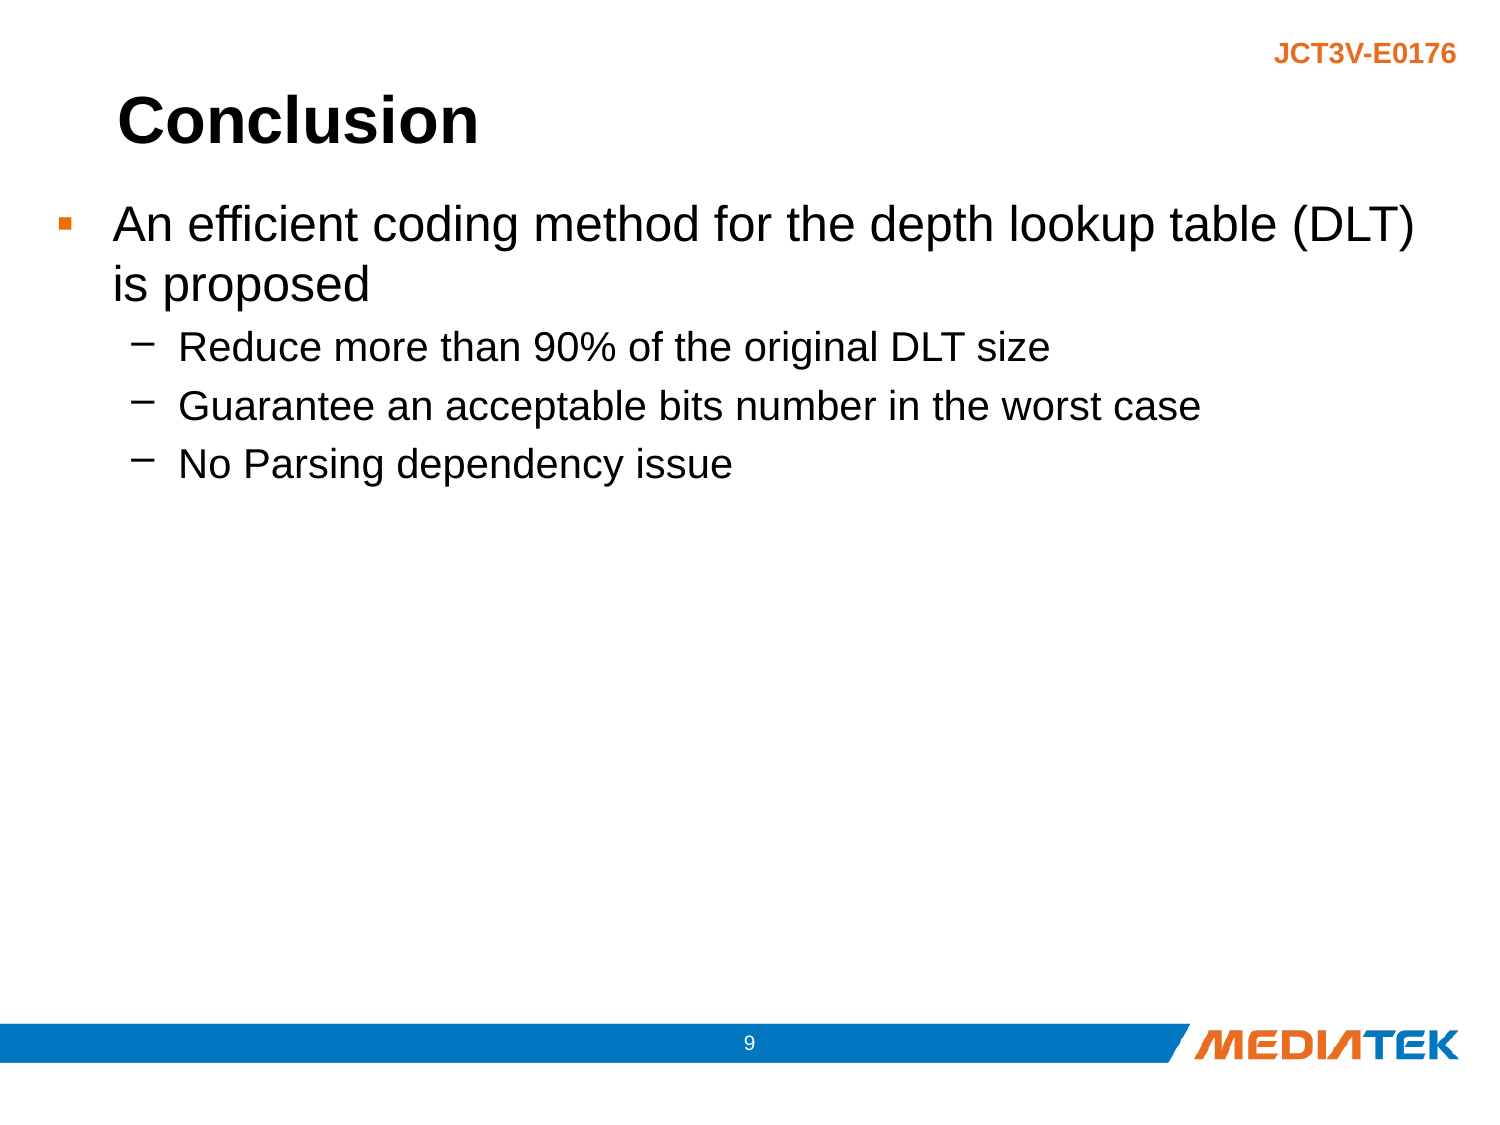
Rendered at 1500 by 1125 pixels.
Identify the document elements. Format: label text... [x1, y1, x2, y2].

title Conclusion [101, 62, 1425, 172]
list An efficient coding method for the depth lookup table (DLT) is proposed Reduce more than 90% of the original DLT size Guarantee an acceptable bits number in the worst case No Parsing dependency issue [41, 184, 1459, 998]
picture [0, 1023, 711, 1063]
picture [789, 1023, 1459, 1063]
slide_number 8 [711, 1022, 789, 1090]
